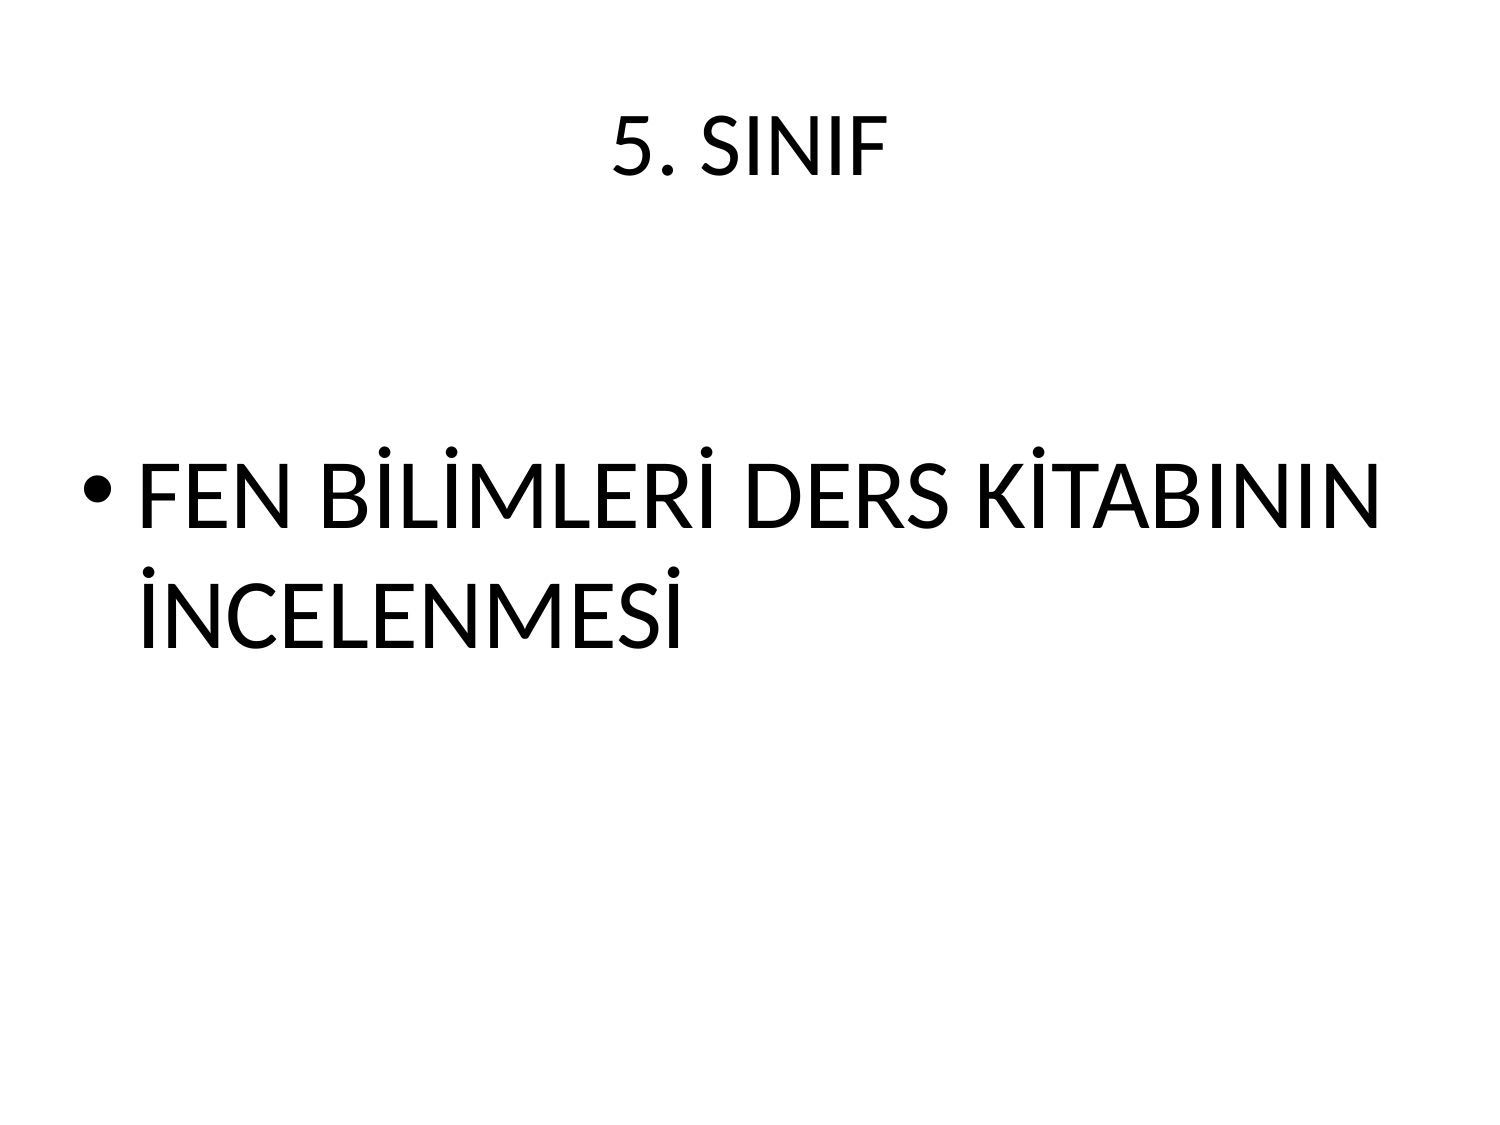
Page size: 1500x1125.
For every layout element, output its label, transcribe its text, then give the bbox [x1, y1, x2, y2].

title 5. SINIF [75, 45, 1425, 233]
list FEN BİLİMLERİ DERS KİTABININ İNCELENMESİ [64, 420, 1415, 1125]
